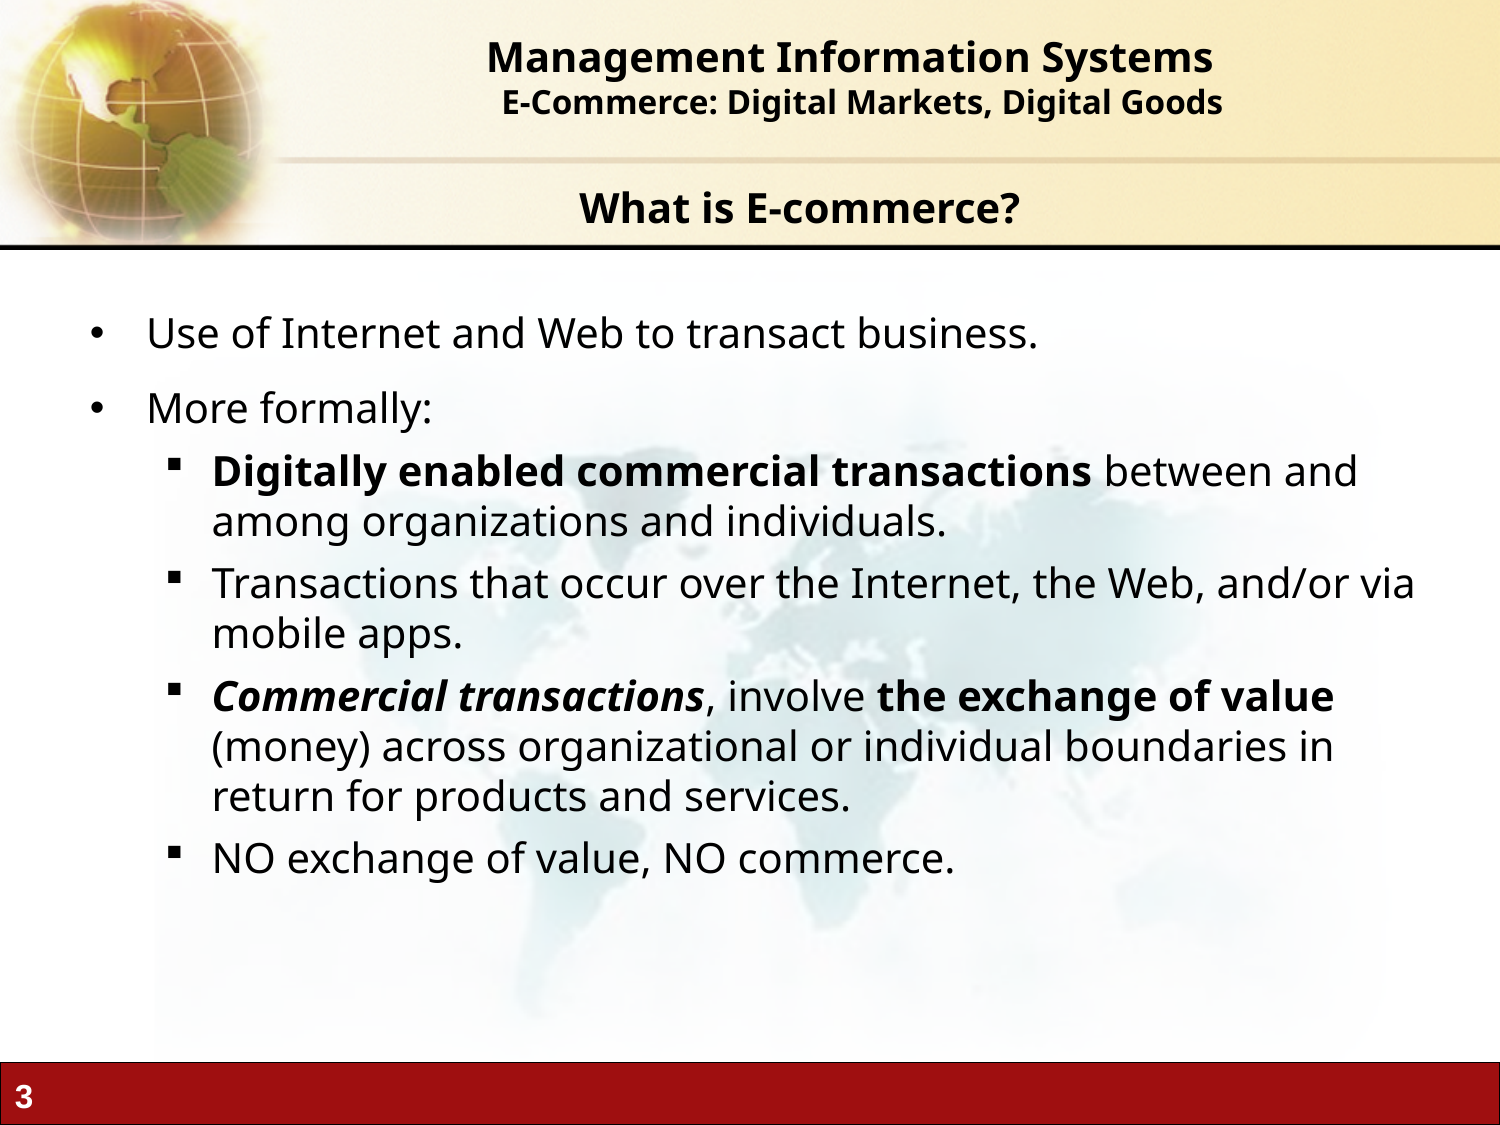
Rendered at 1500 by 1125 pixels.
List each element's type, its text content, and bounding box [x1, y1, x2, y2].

text_box Use of Internet and Web to transact business. More formally: Digitally enabled commercial transactions between and among organizations and individuals. Transactions that occur over the Internet, the Web, and/or via mobile apps. Commercial transactions, involve the exchange of value (money) across organizational or individual boundaries in return for products and services. NO exchange of value, NO commerce. [75, 299, 1463, 1025]
picture [0, 0, 1500, 1062]
text_box What is E-commerce? [262, 174, 1338, 240]
text_box Management Information Systems E-Commerce: Digital Markets, Digital Goods [287, 32, 1413, 119]
